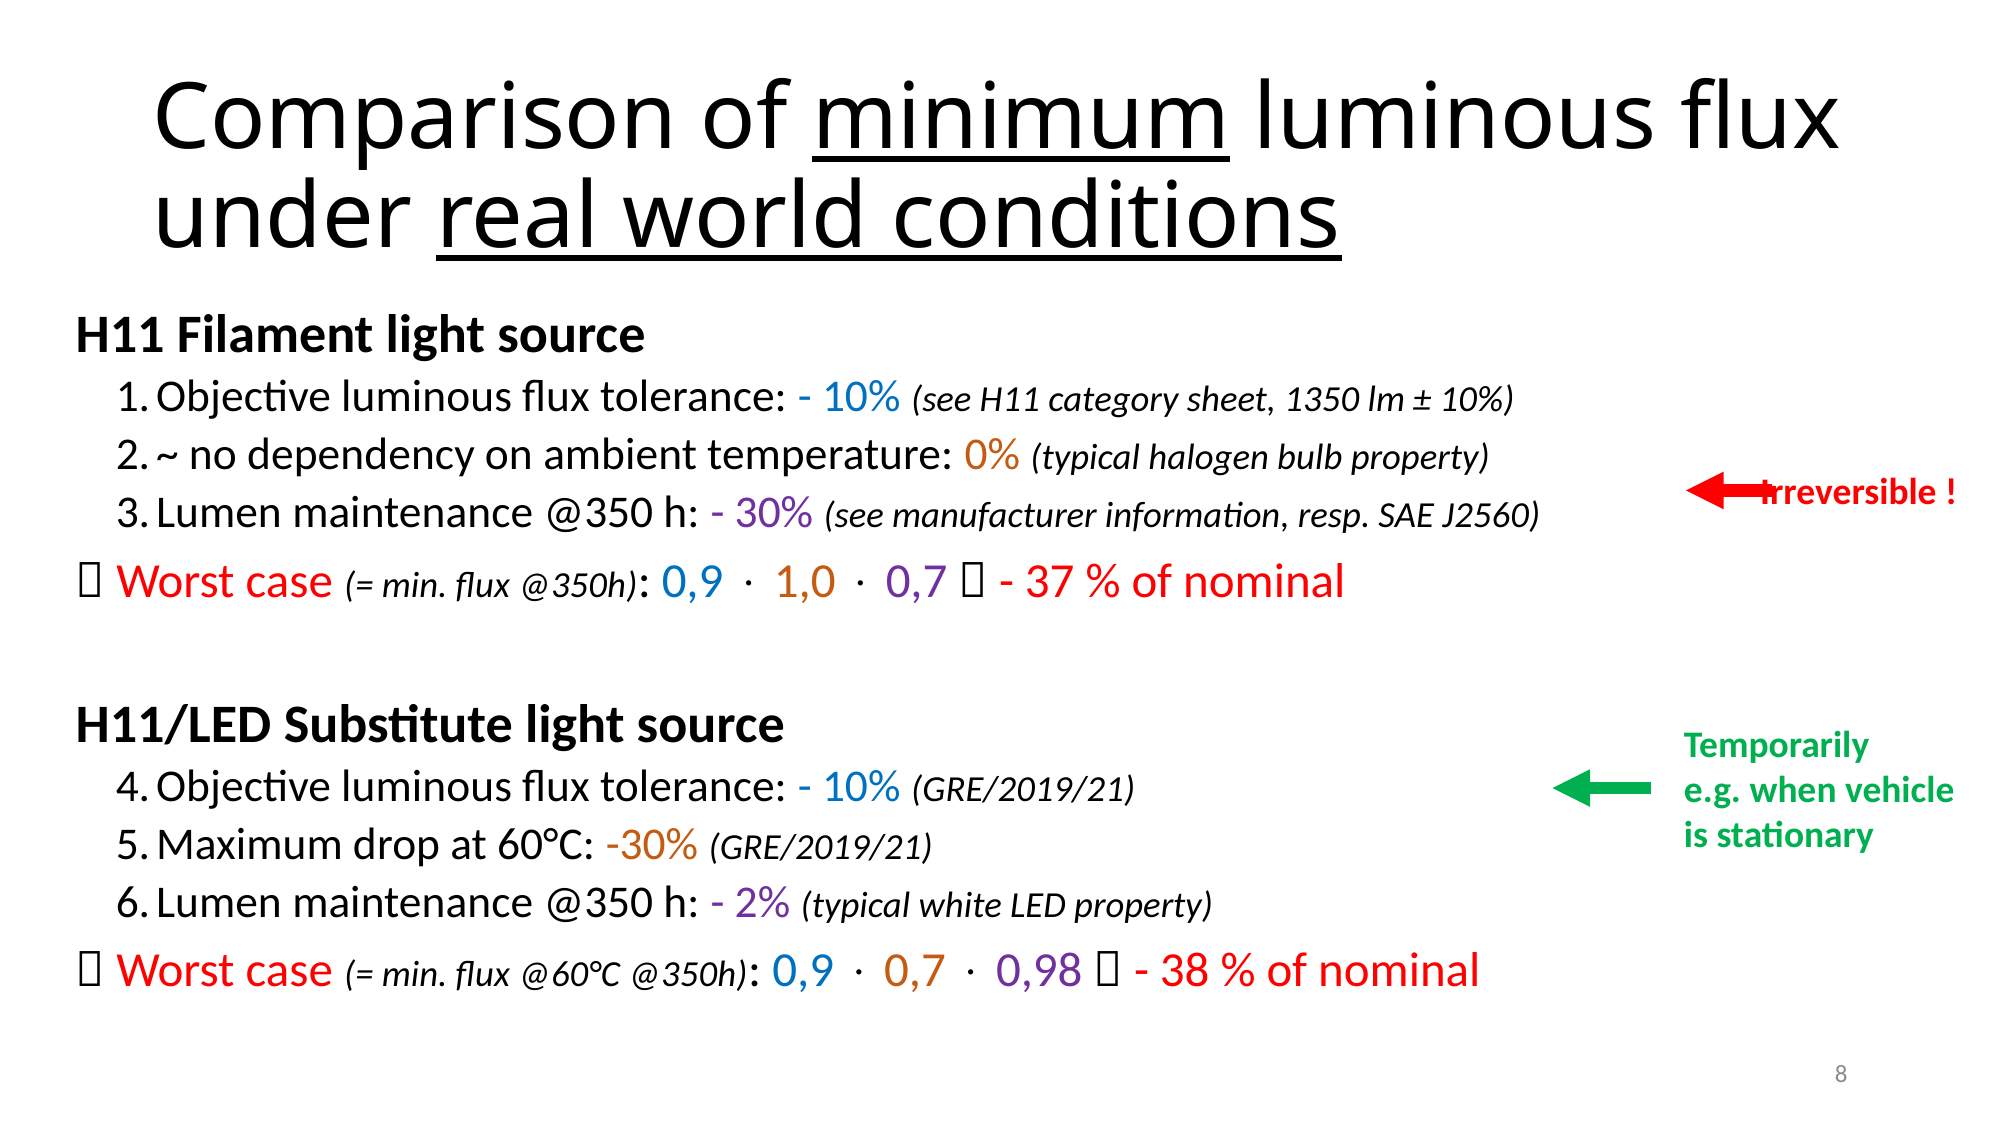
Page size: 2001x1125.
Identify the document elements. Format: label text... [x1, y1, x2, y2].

slide_number 8 [1412, 1042, 1863, 1103]
list H11 Filament light source Objective luminous flux tolerance: - 10% (see H11 category sheet, 1350 lm ± 10%) ~ no dependency on ambient temperature: 0% (typical halogen bulb property) Lumen maintenance @350 h: - 30% (see manufacturer information, resp. SAE J2560)  Worst case (= min. flux @350h): 0,9  1,0  0,7  - 37 % of nominal H11/LED Substitute light source Objective luminous flux tolerance: - 10% (GRE/2019/21) Maximum drop at 60°C: -30% (GRE/2019/21) Lumen maintenance @350 h: - 2% (typical white LED property)  Worst case (= min. flux @60°C @350h): 0,9  0,7  0,98  - 38 % of nominal [60, 297, 1786, 1012]
title Comparison of minimum luminous flux under real world conditions [137, 59, 1863, 278]
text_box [1552, 712, 1958, 864]
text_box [1685, 460, 1946, 521]
